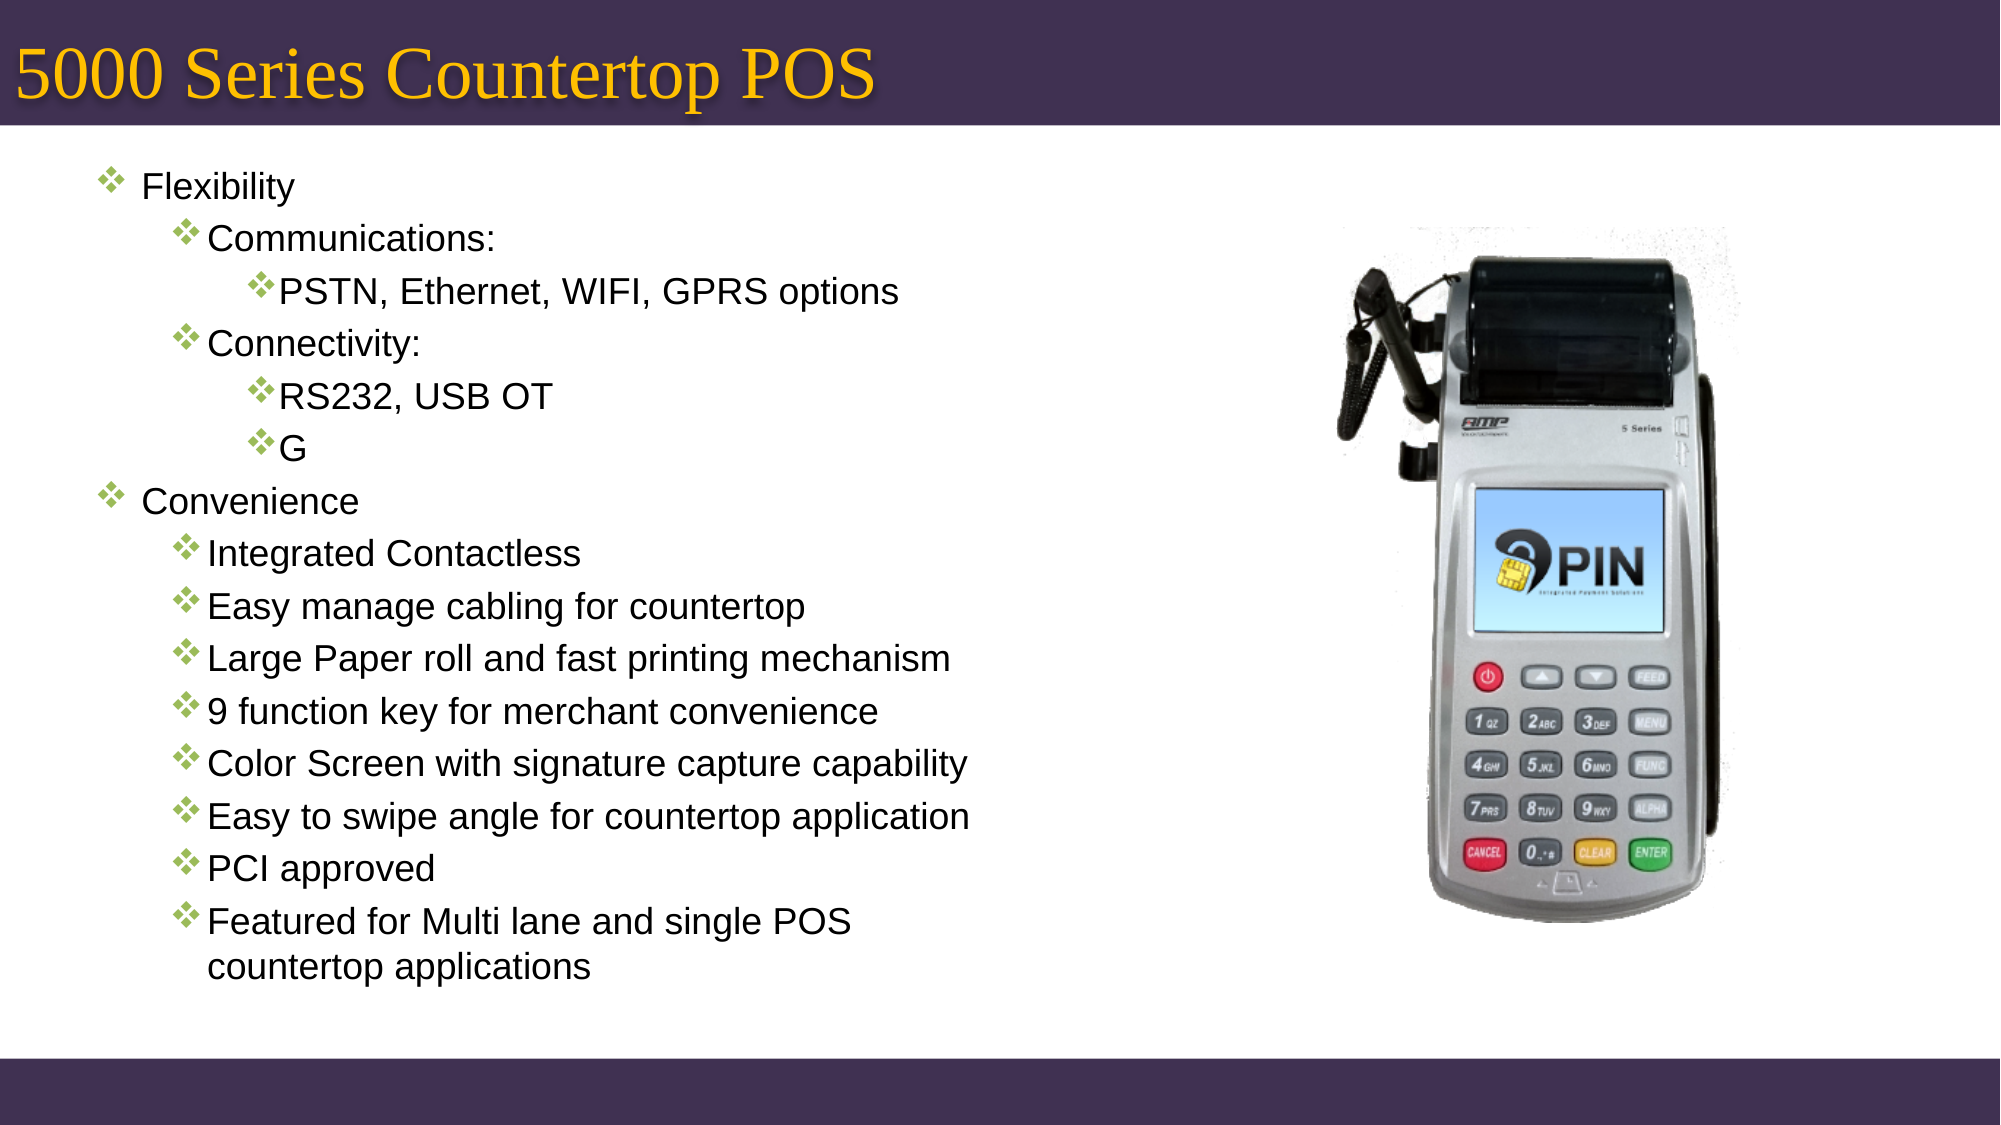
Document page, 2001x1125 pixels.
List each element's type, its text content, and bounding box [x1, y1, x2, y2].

text_box 5000 Series Countertop POS [0, 16, 1105, 124]
text_box Flexibility Communications: PSTN, Ethernet, WIFI, GPRS options Connectivity: RS232, USB OT G Convenience Integrated Contactless Easy manage cabling for countertop Large Paper roll and fast printing mechanism 9 function key for merchant convenience Color Screen with signature capture capability Easy to swipe angle for countertop application PCI approved Featured for Multi lane and single POS countertop applications [4, 136, 1046, 993]
picture [1336, 227, 1742, 924]
